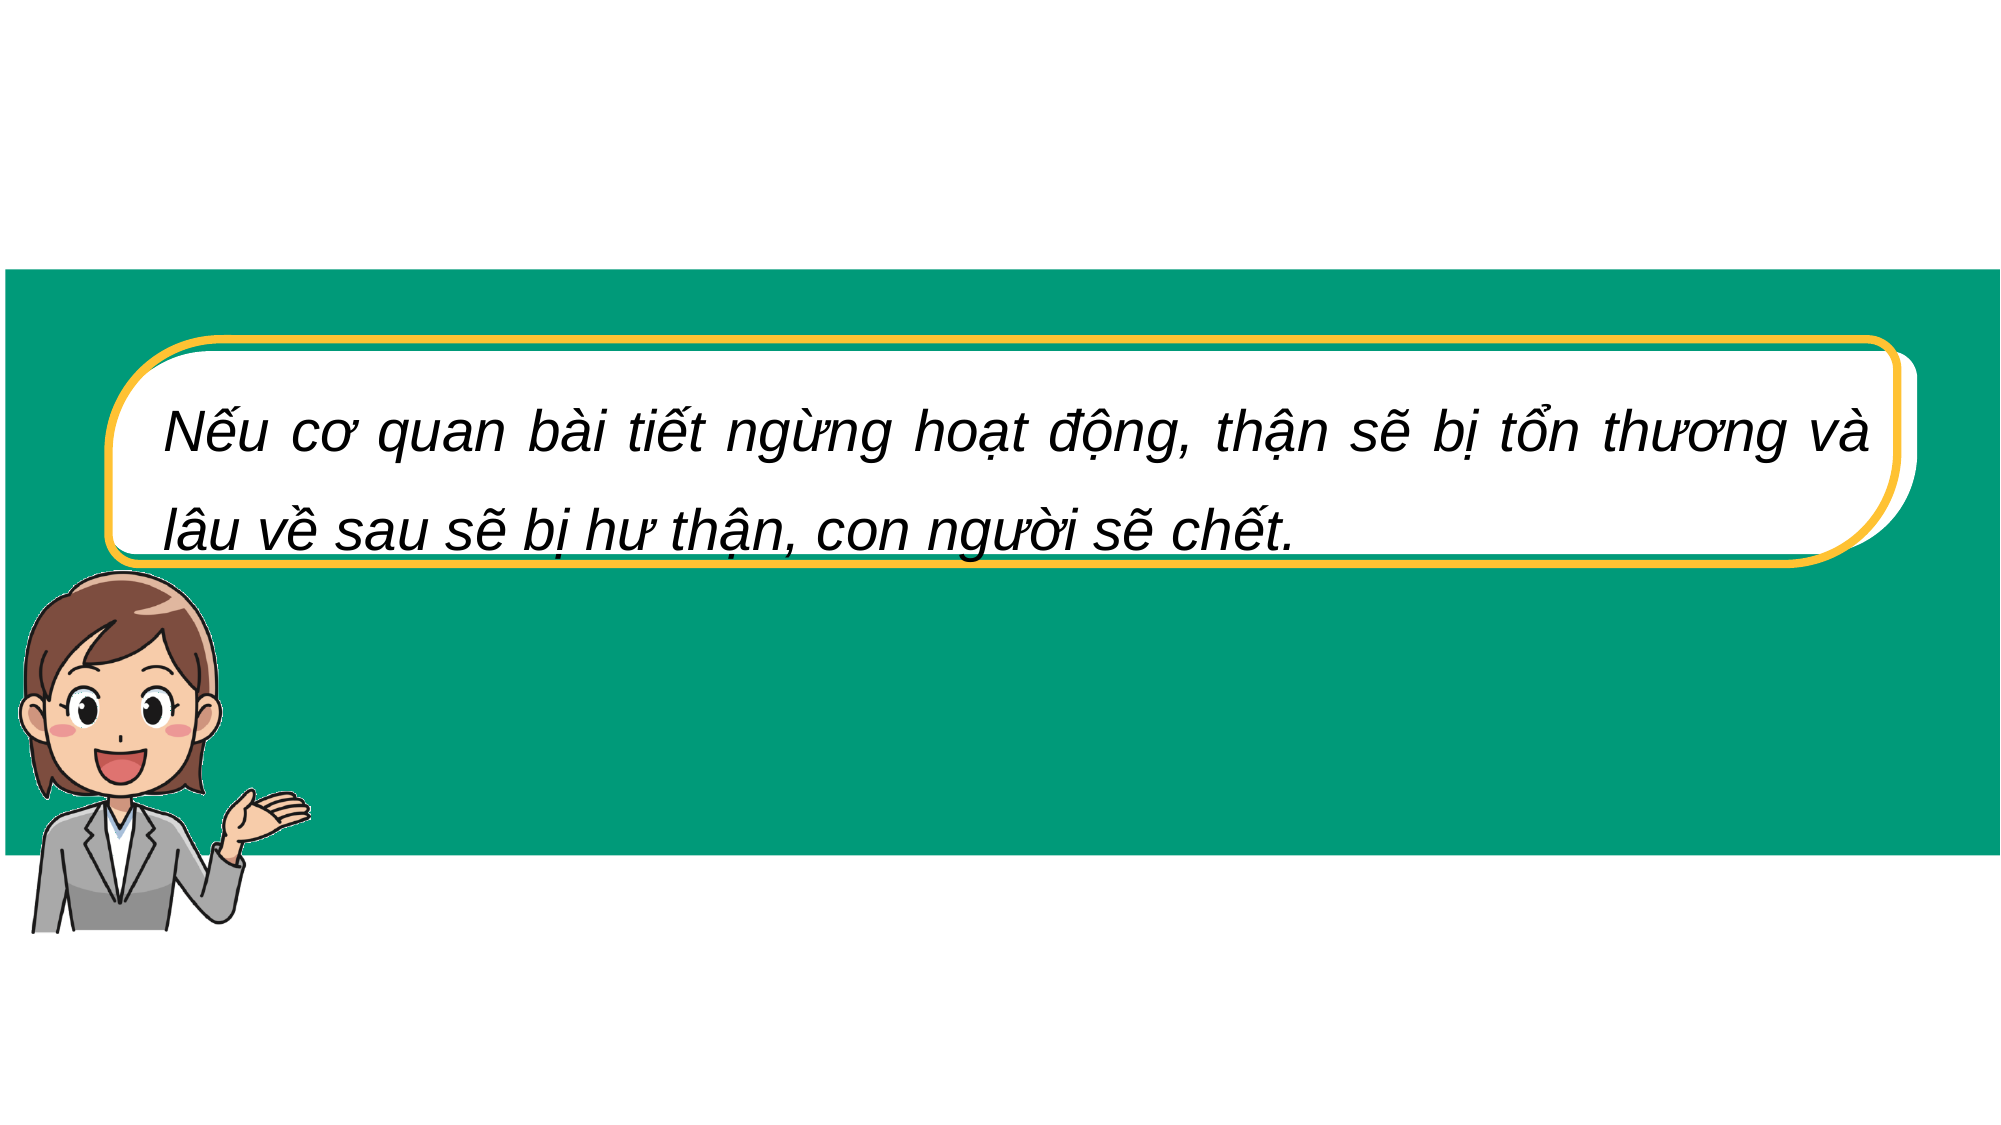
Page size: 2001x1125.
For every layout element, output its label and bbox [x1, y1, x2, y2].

text_box [4, 268, 2000, 857]
picture [0, 550, 382, 953]
text_box [108, 339, 1918, 564]
